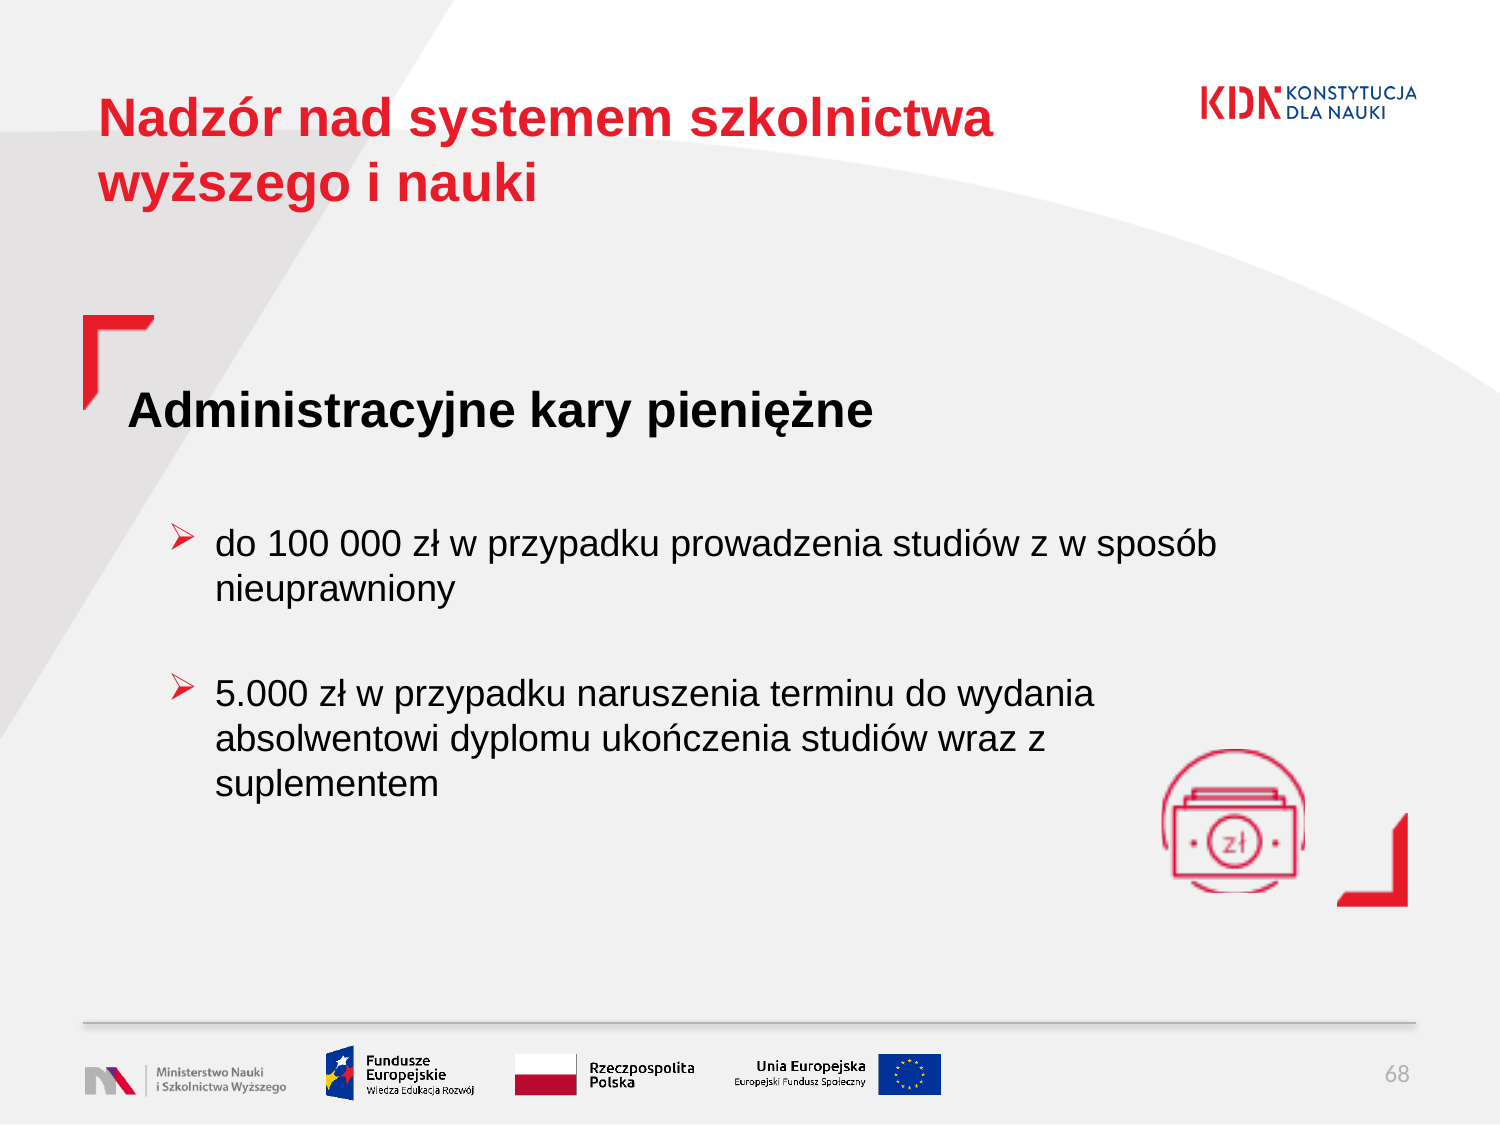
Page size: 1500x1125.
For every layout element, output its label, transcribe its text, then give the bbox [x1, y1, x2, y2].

text_box [95, 328, 1075, 916]
text_box Administracyjne kary pieniężne [112, 370, 1234, 446]
slide_number 68 [1074, 1042, 1425, 1103]
list do 100 000 zł w przypadku prowadzenia studiów z w sposób nieuprawniony 5.000 zł w przypadku naruszenia terminu do wydania absolwentowi dyplomu ukończenia studiów wraz z suplementem [153, 511, 1259, 893]
picture [0, 0, 1500, 1125]
title Nadzór nad systemem szkolnictwa wyższego i nauki [83, 74, 1170, 143]
